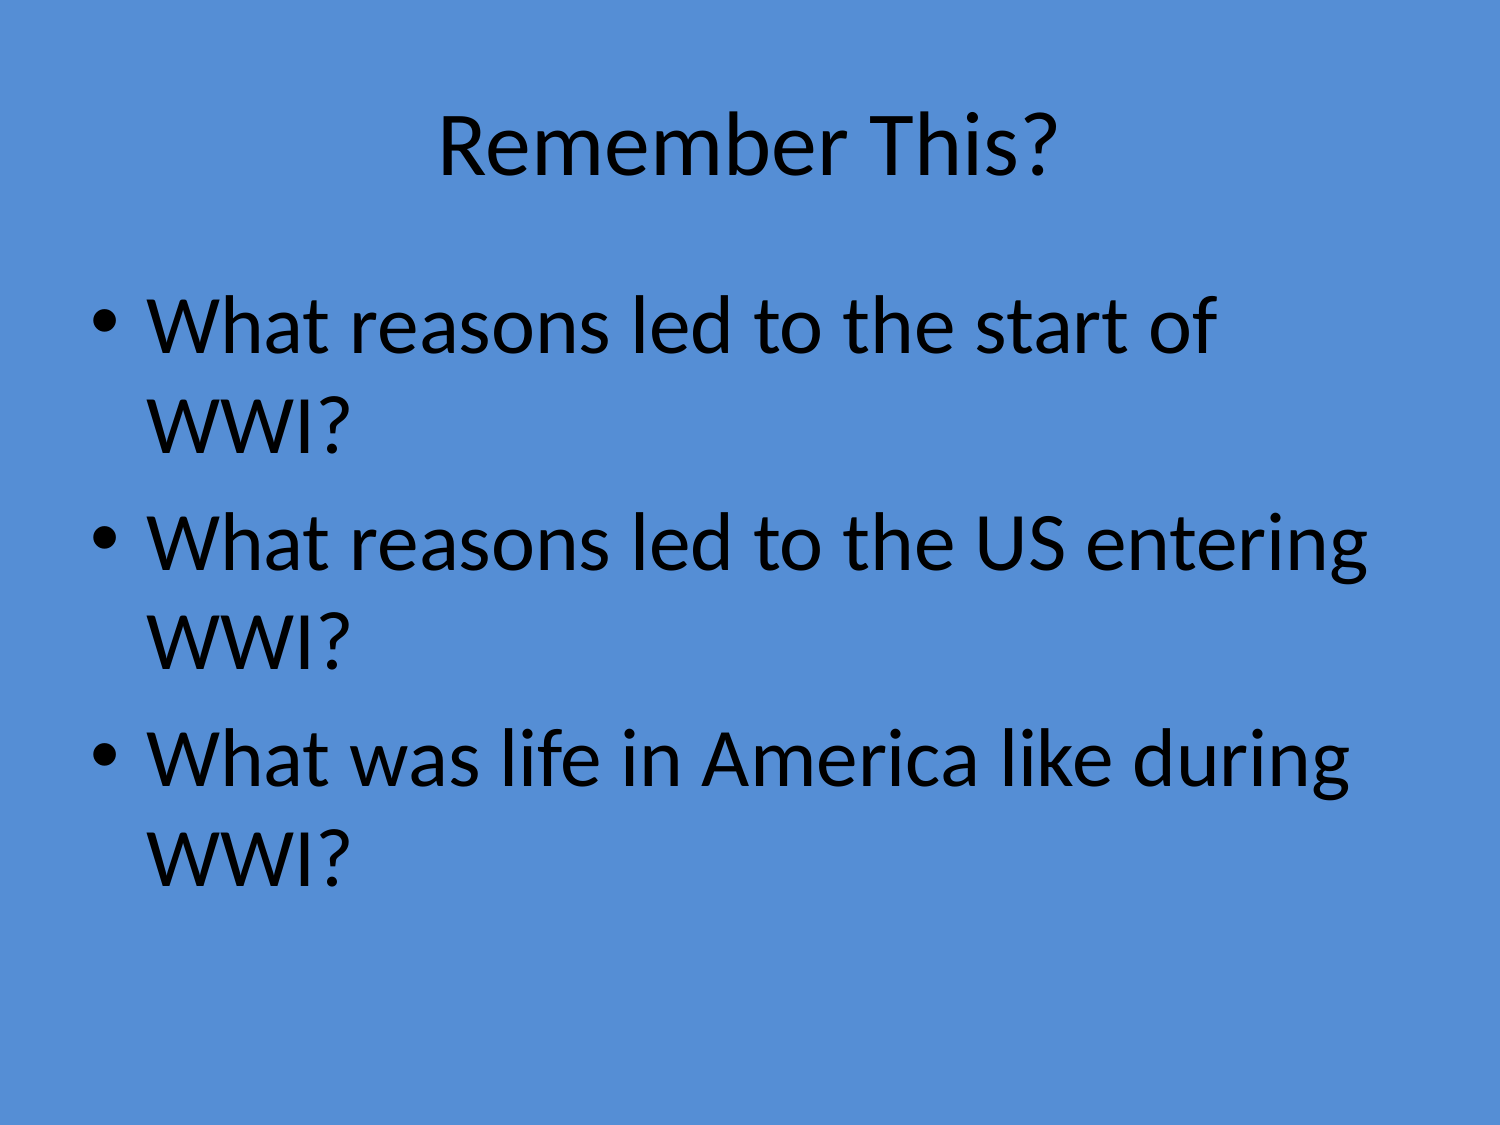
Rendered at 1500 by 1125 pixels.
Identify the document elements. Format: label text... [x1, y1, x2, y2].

list What reasons led to the start of WWI? What reasons led to the US entering WWI? What was life in America like during WWI? [75, 262, 1425, 1005]
title Remember This? [75, 45, 1425, 233]
